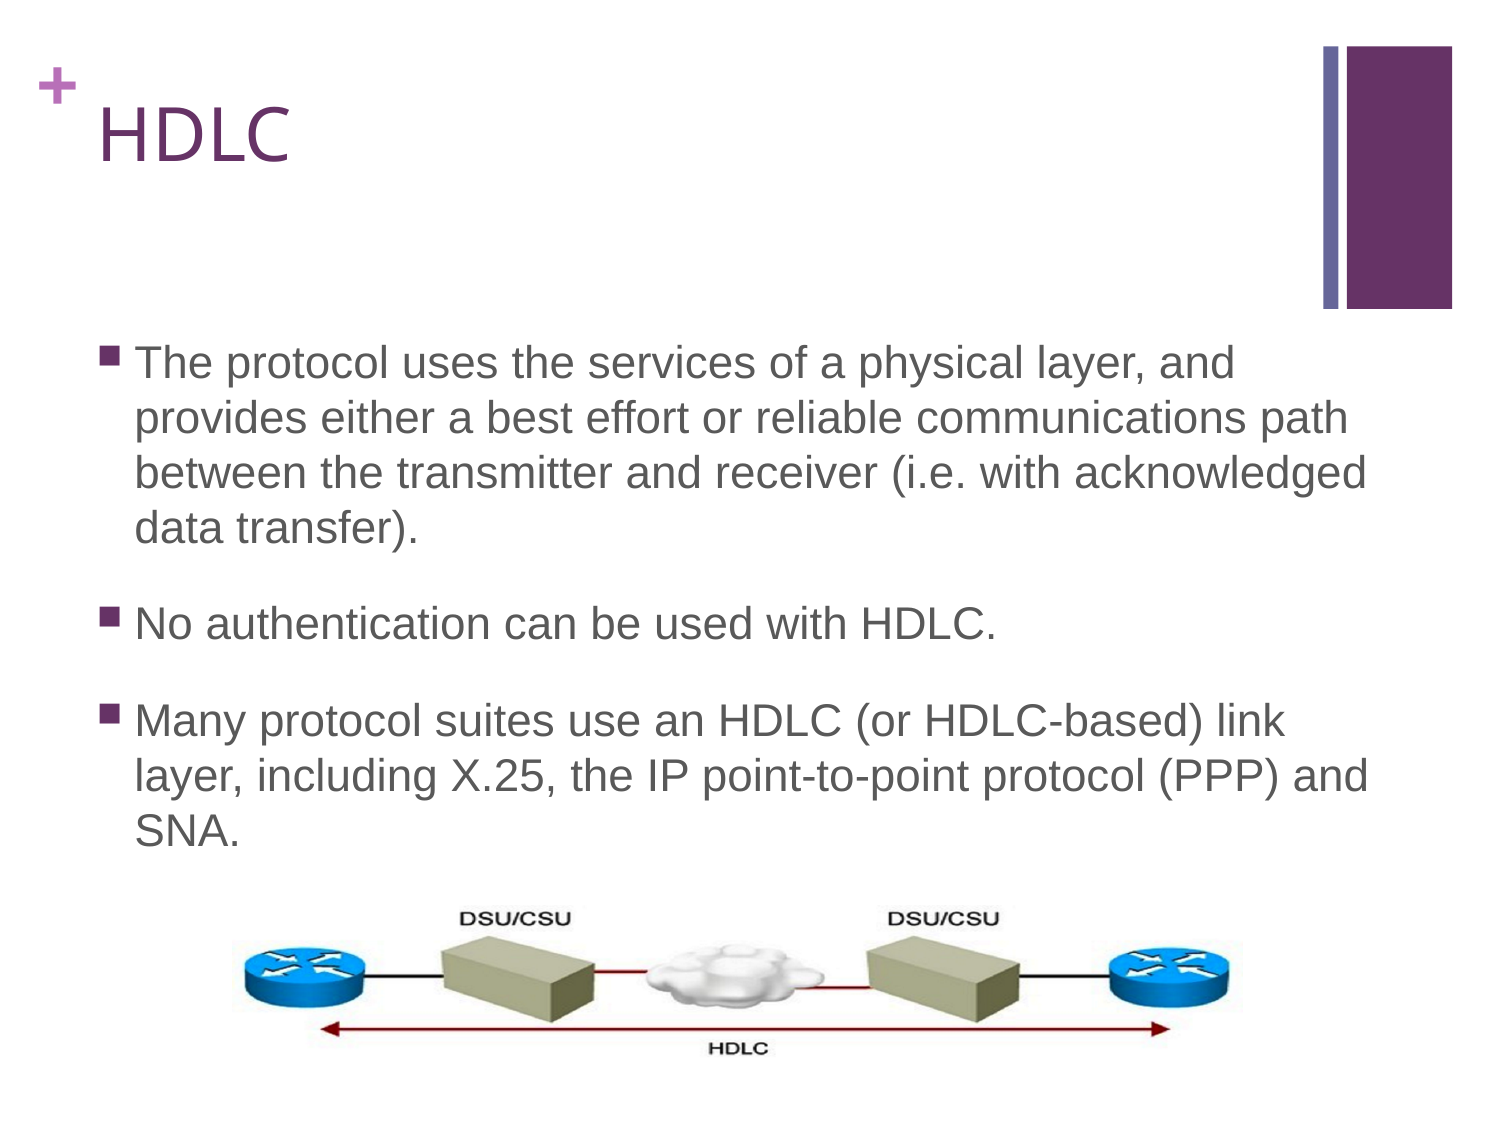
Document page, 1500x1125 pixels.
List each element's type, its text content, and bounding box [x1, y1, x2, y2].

list The protocol uses the services of a physical layer, and provides either a best effort or reliable communications path between the transmitter and receiver (i.e. with acknowledged data transfer). No authentication can be used with HDLC. Many protocol suites use an HDLC (or HDLC-based) link layer, including X.25, the IP point-to-point protocol (PPP) and SNA. [81, 324, 1424, 1005]
picture [207, 871, 1279, 1069]
title HDLC [81, 79, 1322, 263]
